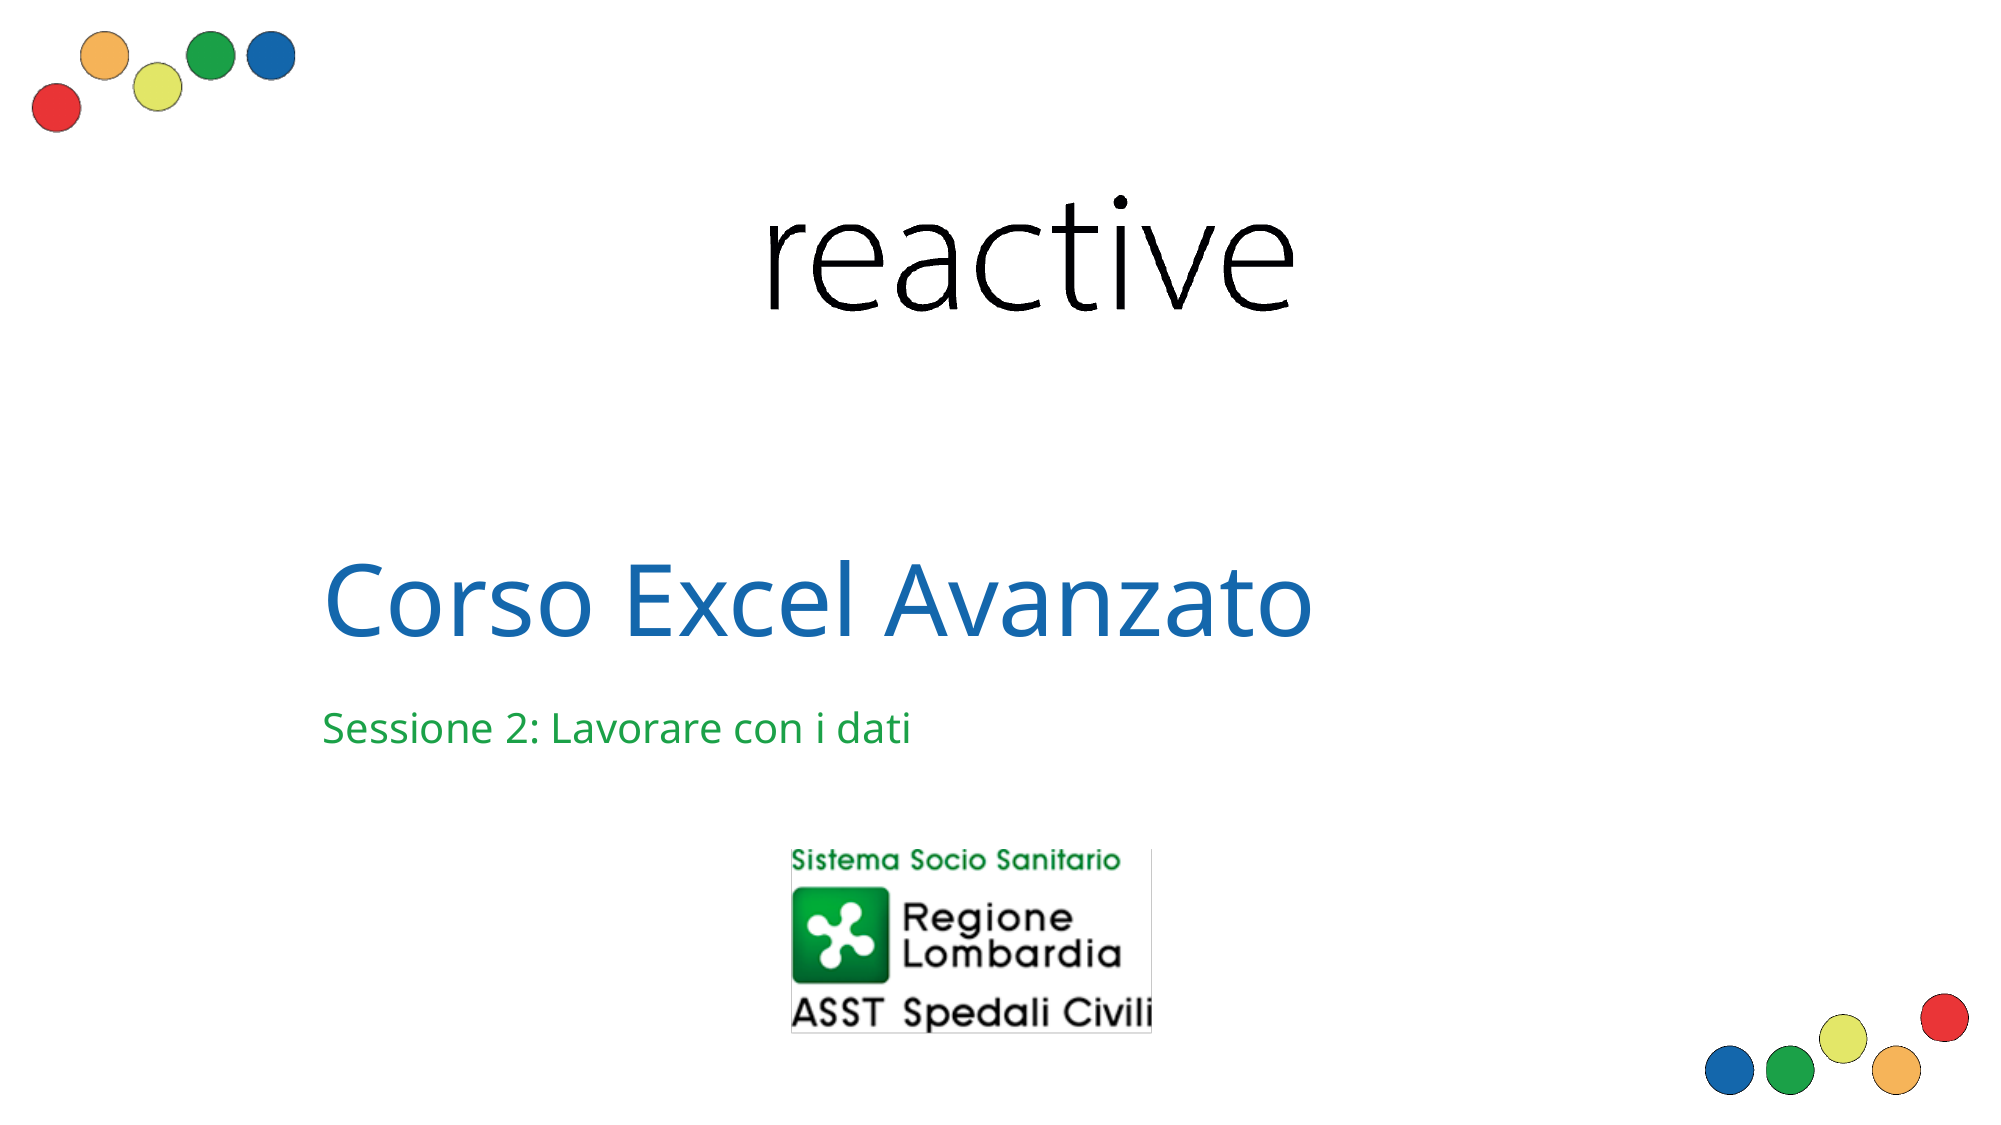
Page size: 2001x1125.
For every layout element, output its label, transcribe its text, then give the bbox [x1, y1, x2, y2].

picture [765, 849, 1235, 1038]
picture [1704, 990, 1971, 1096]
subtitle Sessione 2: Lavorare con i dati [307, 694, 1750, 773]
picture [29, 30, 295, 135]
picture [764, 193, 1294, 313]
title Corso Excel Avanzato [307, 328, 1750, 665]
